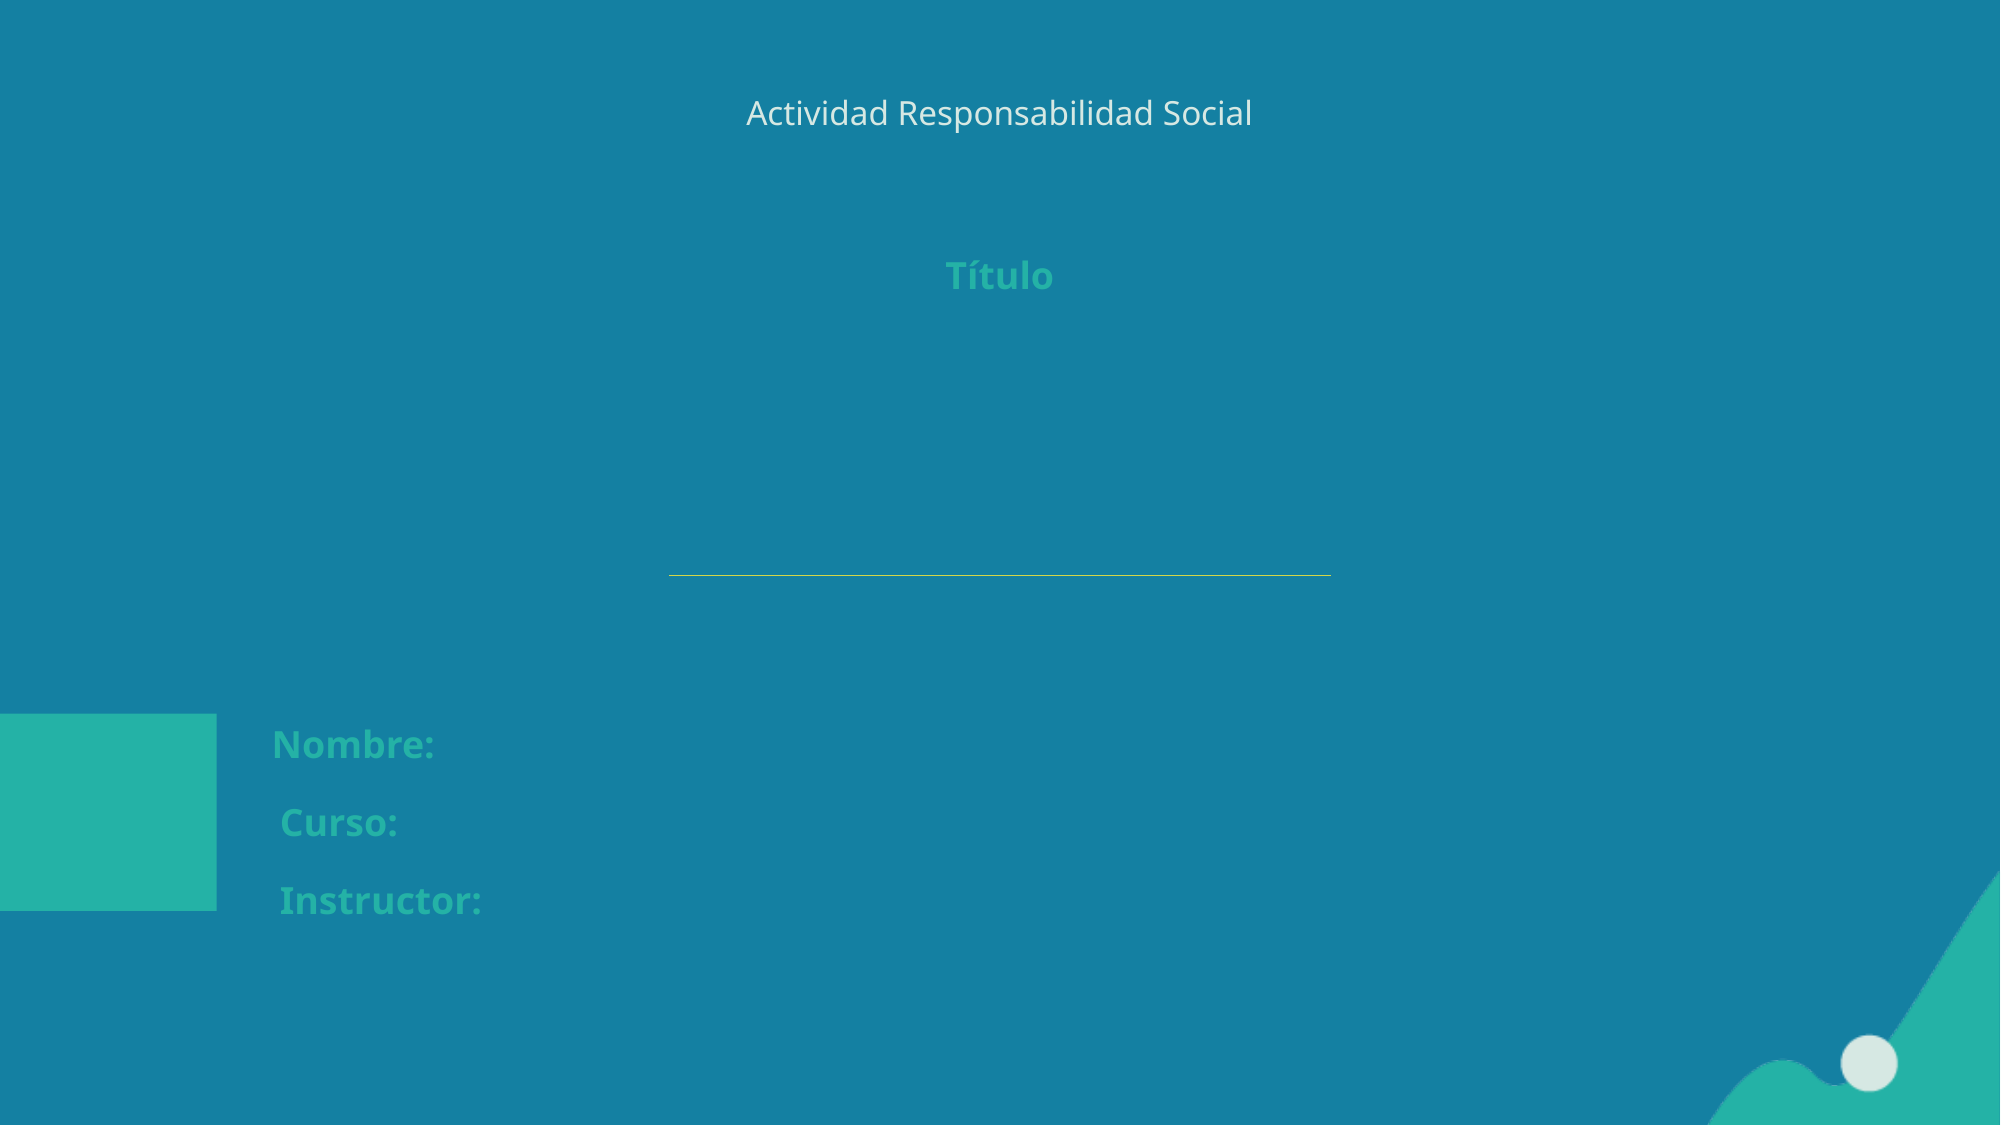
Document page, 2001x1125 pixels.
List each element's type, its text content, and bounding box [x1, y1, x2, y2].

picture [1707, 870, 2001, 1125]
text_box Actividad Responsabilidad Social [417, 84, 1583, 140]
